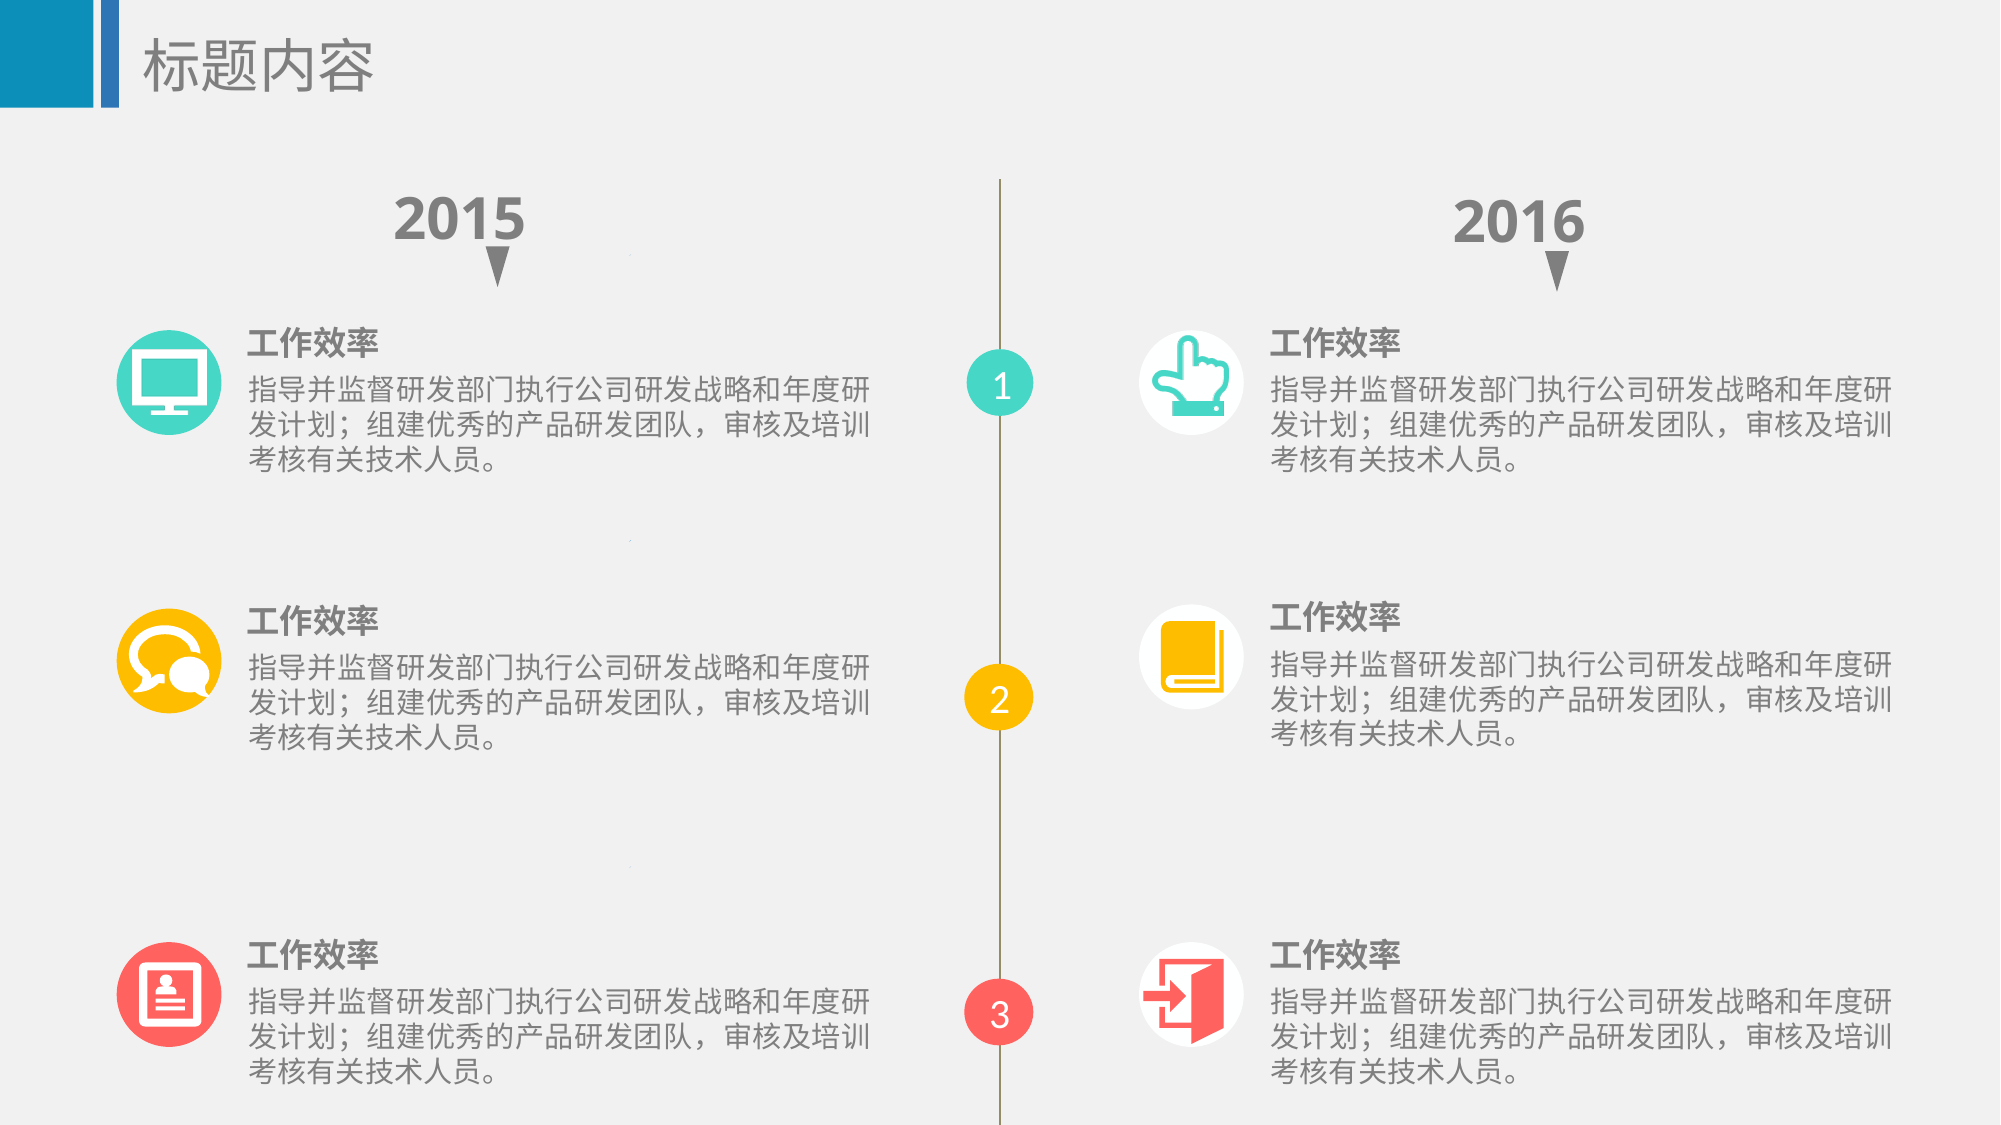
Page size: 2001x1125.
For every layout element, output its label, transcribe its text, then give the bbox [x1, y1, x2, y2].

text_box 2 [964, 663, 999, 731]
text_box 工作效率 [1254, 314, 1454, 370]
text_box 2016 [1437, 176, 1610, 261]
text_box [485, 246, 510, 288]
text_box 指导并监督研发部门执行公司研发战略和年度研发计划；组建优秀的产品研发团队，审核及培训考核有关技术人员。 [1255, 638, 1909, 759]
text_box 3 [1001, 978, 1034, 1046]
text_box [1171, 330, 1211, 334]
text_box [116, 942, 222, 1047]
text_box [1139, 604, 1244, 710]
text_box 3 [964, 978, 999, 1046]
text_box 2 [1001, 663, 1034, 731]
picture [1151, 334, 1229, 416]
text_box [116, 608, 222, 714]
text_box [169, 656, 210, 697]
text_box [1160, 621, 1224, 693]
text_box 1 [1001, 349, 1034, 416]
text_box 工作效率 [1254, 588, 1454, 644]
text_box 工作效率 [232, 926, 431, 982]
text_box 2015 [378, 173, 543, 259]
text_box 工作效率 [1254, 926, 1454, 982]
text_box 工作效率 [232, 592, 431, 648]
text_box [101, 0, 119, 108]
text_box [116, 314, 887, 541]
text_box 指导并监督研发部门执行公司研发战略和年度研发计划；组建优秀的产品研发团队，审核及培训考核有关技术人员。 [1255, 364, 1909, 484]
text_box 指导并监督研发部门执行公司研发战略和年度研发计划；组建优秀的产品研发团队，审核及培训考核有关技术人员。 [1255, 976, 1909, 1096]
text_box 指导并监督研发部门执行公司研发战略和年度研发计划；组建优秀的产品研发团队，审核及培训考核有关技术人员。 [233, 976, 887, 1096]
text_box [1545, 251, 1569, 292]
text_box [139, 962, 202, 1027]
text_box [1143, 980, 1187, 1012]
text_box 指导并监督研发部门执行公司研发战略和年度研发计划；组建优秀的产品研发团队，审核及培训考核有关技术人员。 [233, 642, 887, 762]
text_box [1139, 942, 1244, 1047]
text_box 1 [966, 349, 999, 416]
text_box [1159, 958, 1224, 1044]
text_box [1139, 346, 1244, 435]
text_box [128, 625, 201, 693]
text_box 标题内容 [127, 21, 442, 107]
text_box [0, 0, 94, 108]
